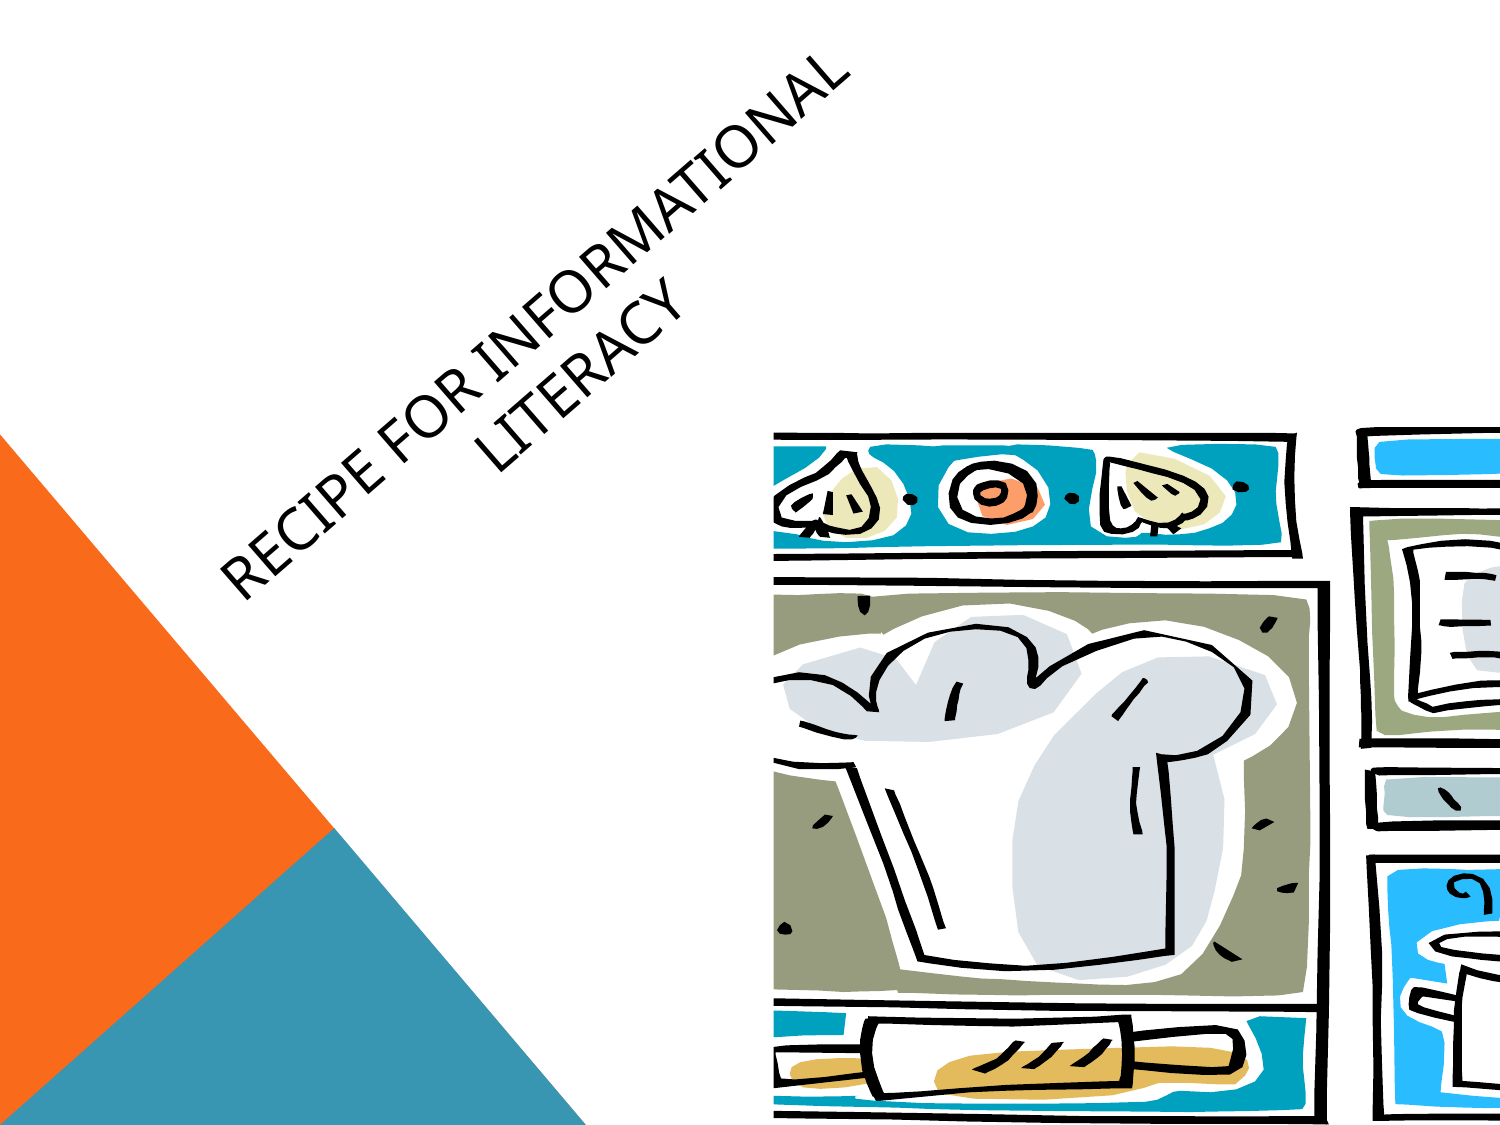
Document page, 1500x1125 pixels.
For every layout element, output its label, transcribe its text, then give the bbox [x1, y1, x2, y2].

picture [773, 424, 1500, 1125]
title Recipe for informational Literacy [173, 4, 947, 702]
